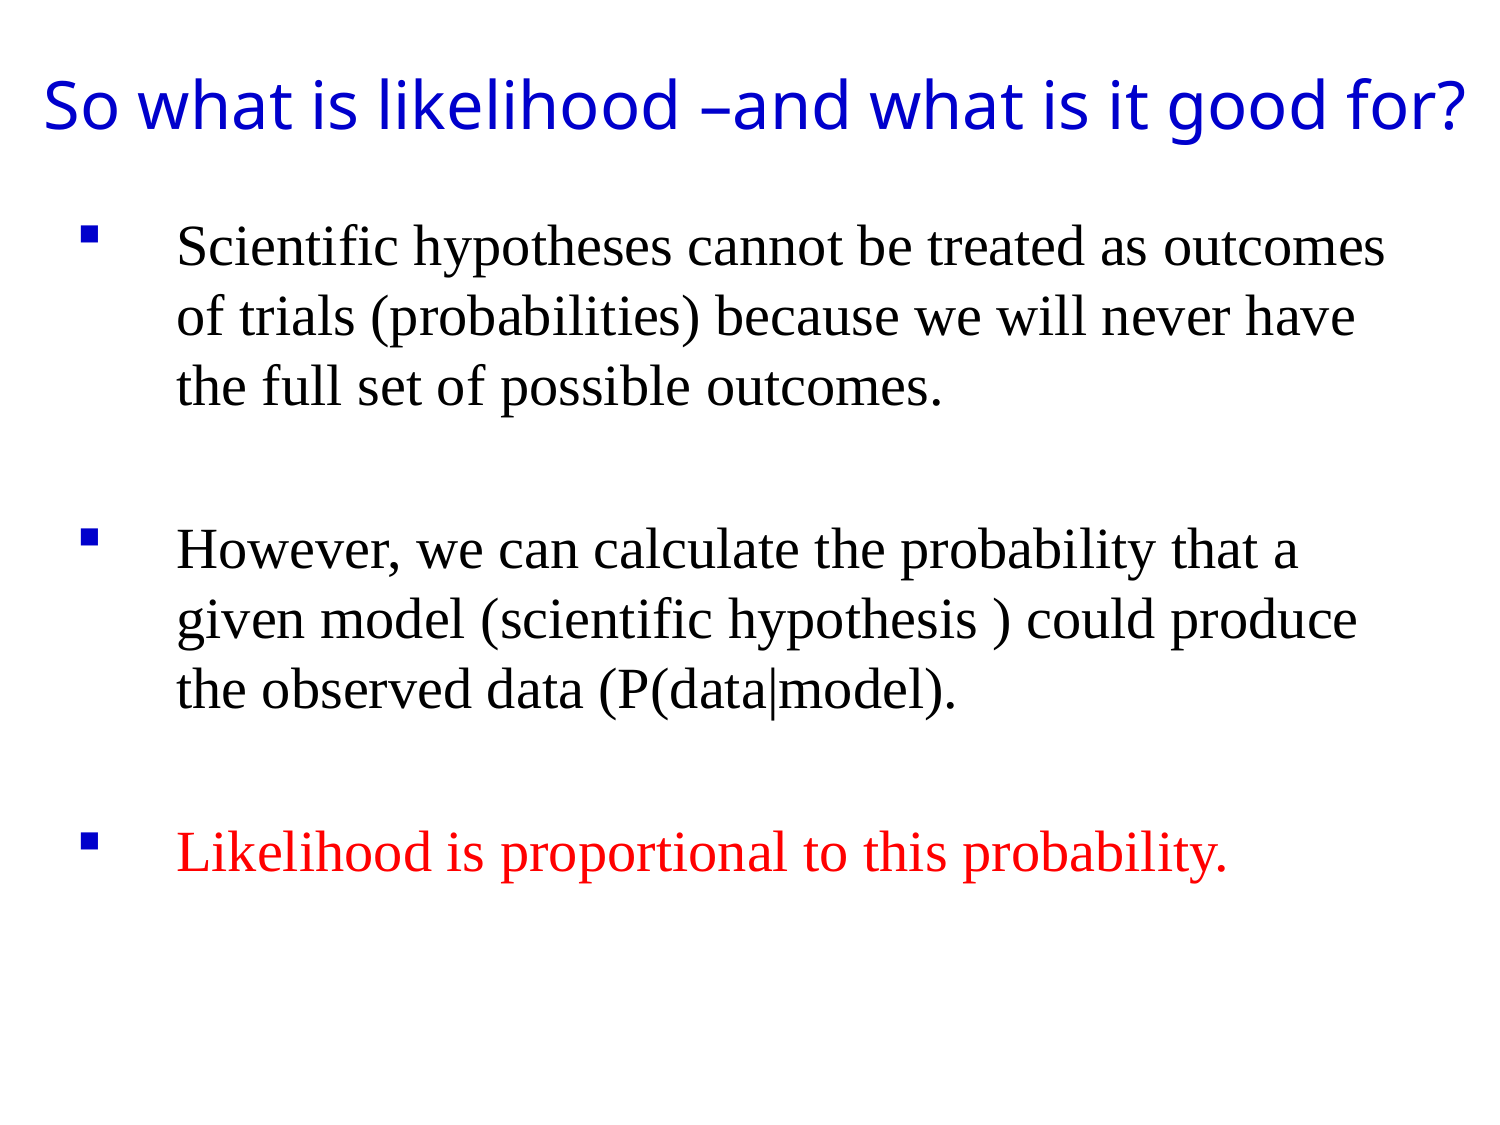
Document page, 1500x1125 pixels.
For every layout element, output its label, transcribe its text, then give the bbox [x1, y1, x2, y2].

list Scientific hypotheses cannot be treated as outcomes of trials (probabilities) because we will never have the full set of possible outcomes. However, we can calculate the probability that a given model (scientific hypothesis ) could produce the observed data (P(data|model). Likelihood is proportional to this probability. [61, 199, 1413, 876]
title So what is likelihood –and what is it good for? [24, 0, 1488, 151]
